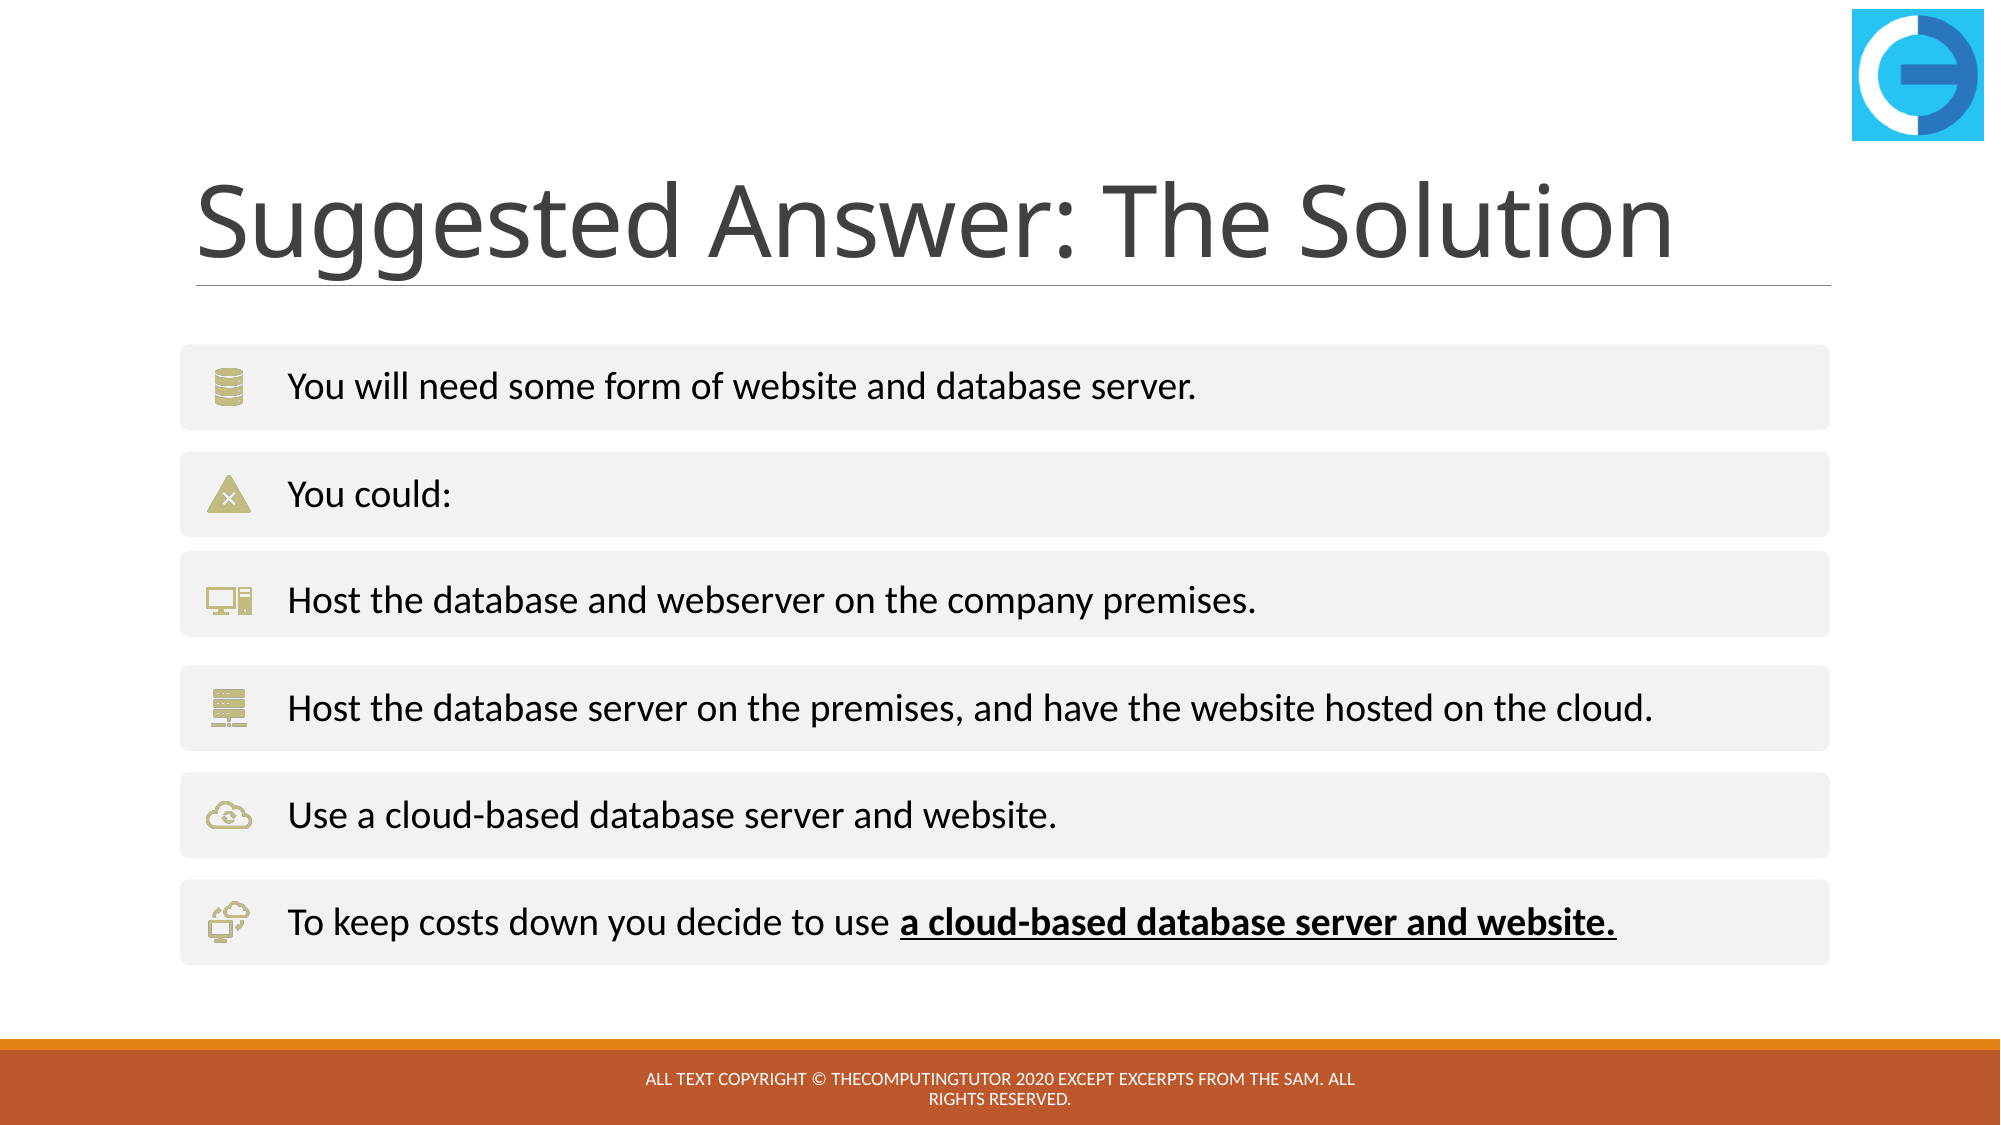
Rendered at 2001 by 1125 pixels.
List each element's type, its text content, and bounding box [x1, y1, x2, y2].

picture [1852, 9, 1984, 141]
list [179, 343, 1831, 966]
title Suggested Answer: The Solution [180, 47, 1830, 285]
footer All text copyright © TheComputingTutor 2020 except excerpts from the SAM. All rights Reserved. [604, 1059, 1396, 1120]
